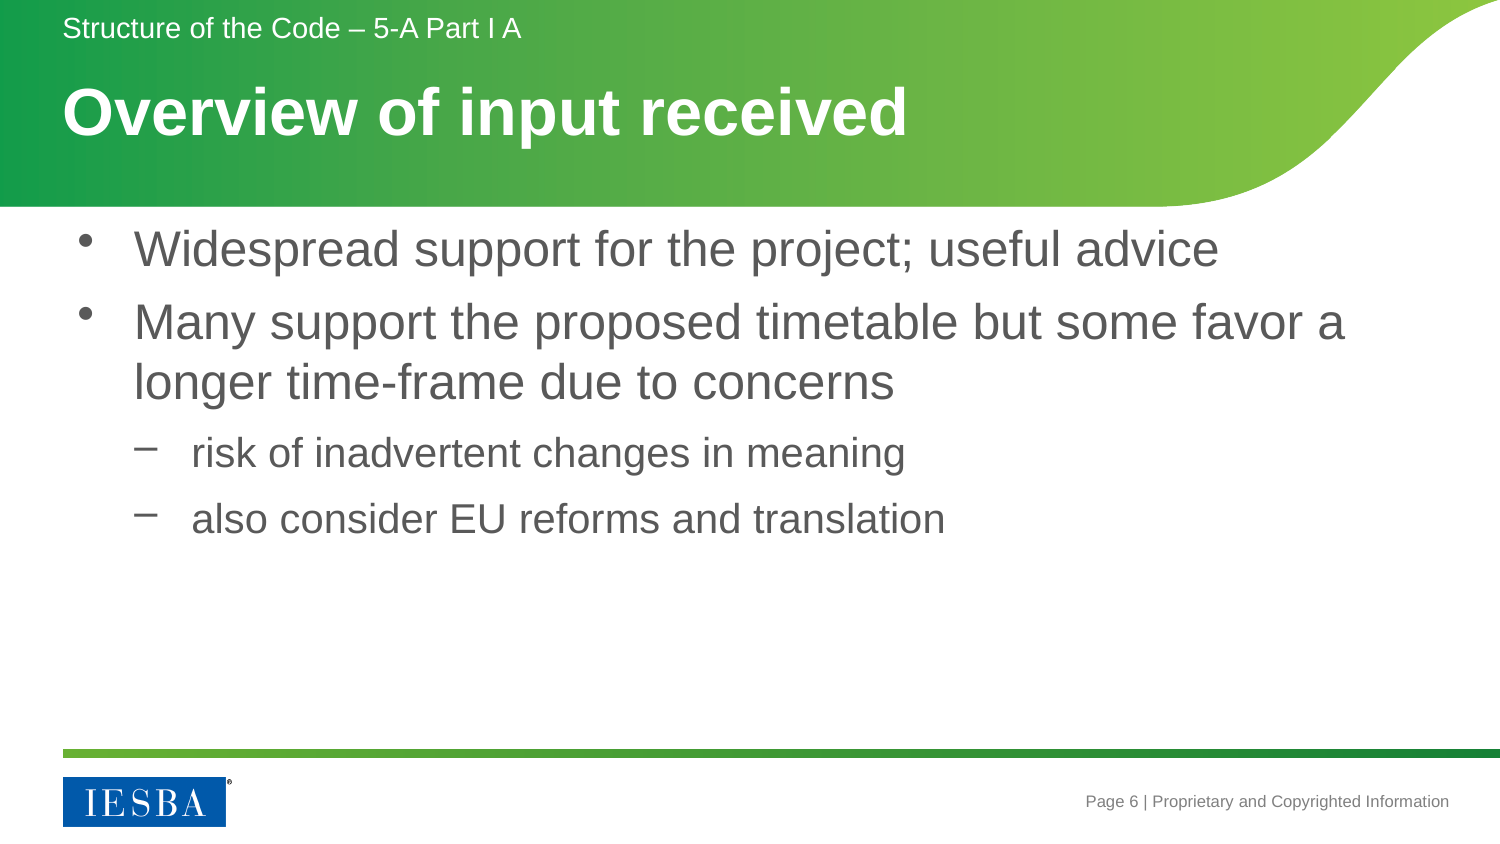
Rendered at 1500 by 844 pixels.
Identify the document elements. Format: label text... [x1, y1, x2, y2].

picture [0, 0, 1500, 207]
title Overview of input received [62, 75, 1300, 142]
subtitle Structure of the Code – 5-A Part I A [62, 9, 600, 47]
list Widespread support for the project; useful advice Many support the proposed timetable but some favor a longer time-frame due to concerns risk of inadvertent changes in meaning also consider EU reforms and translation [62, 209, 1450, 724]
picture [63, 777, 232, 827]
